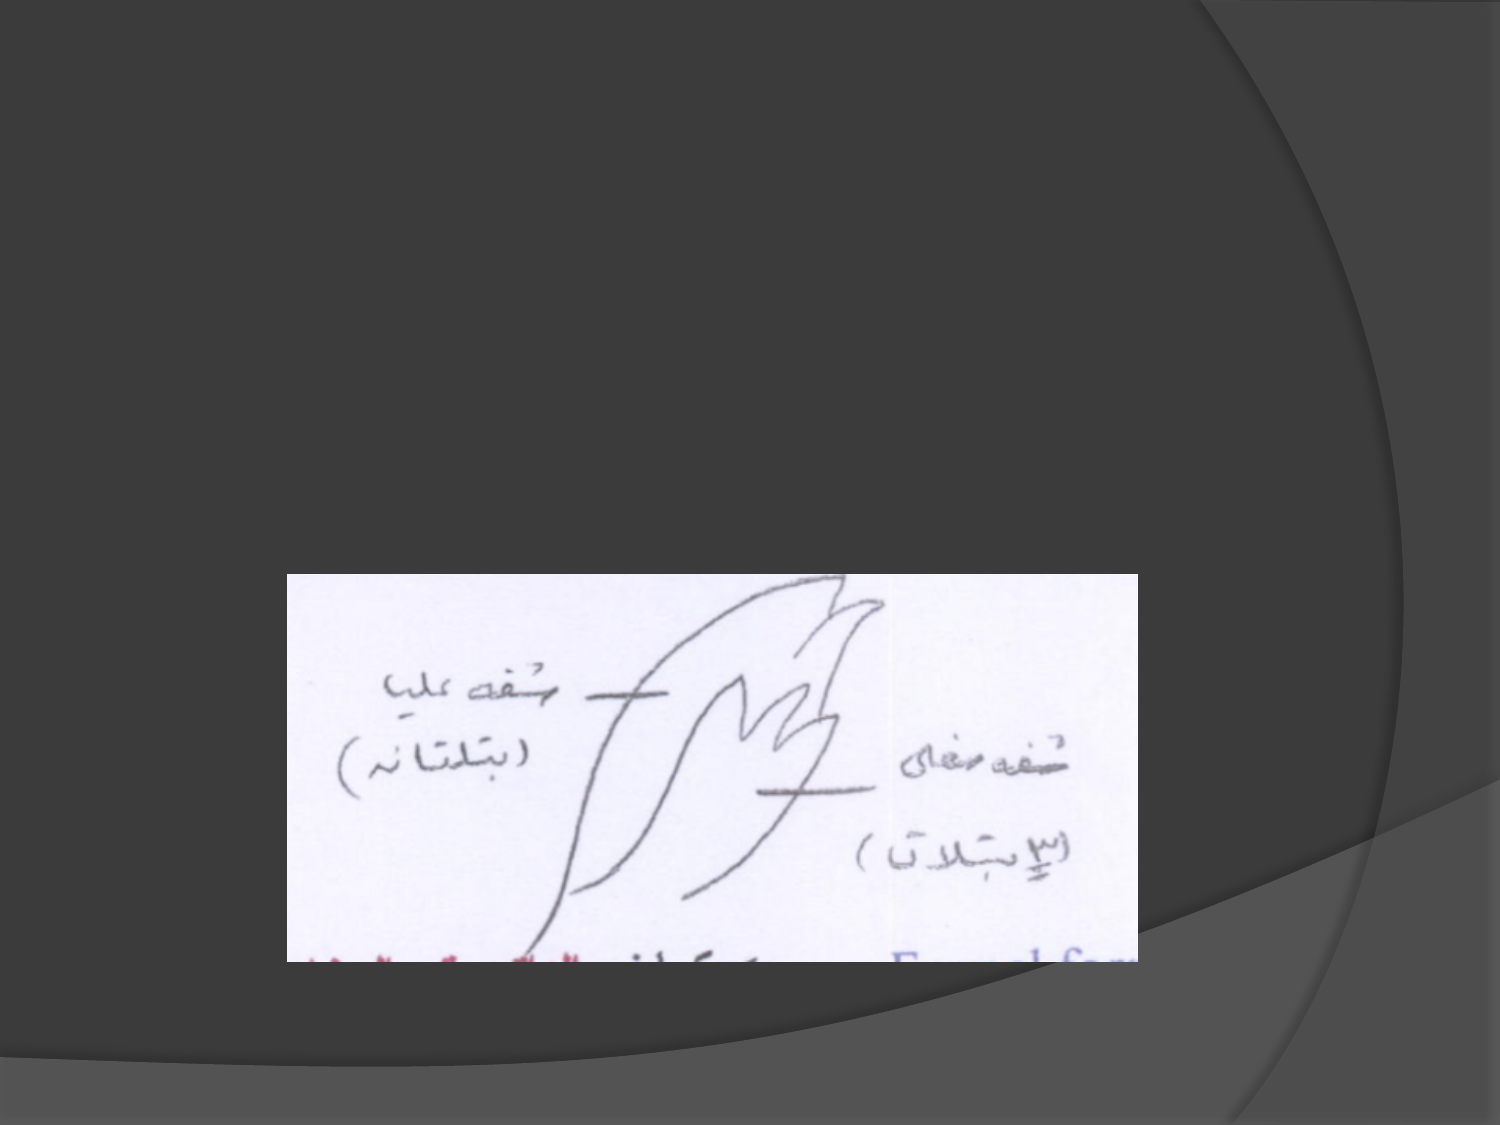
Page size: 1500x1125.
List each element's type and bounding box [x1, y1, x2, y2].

picture [287, 574, 1138, 963]
